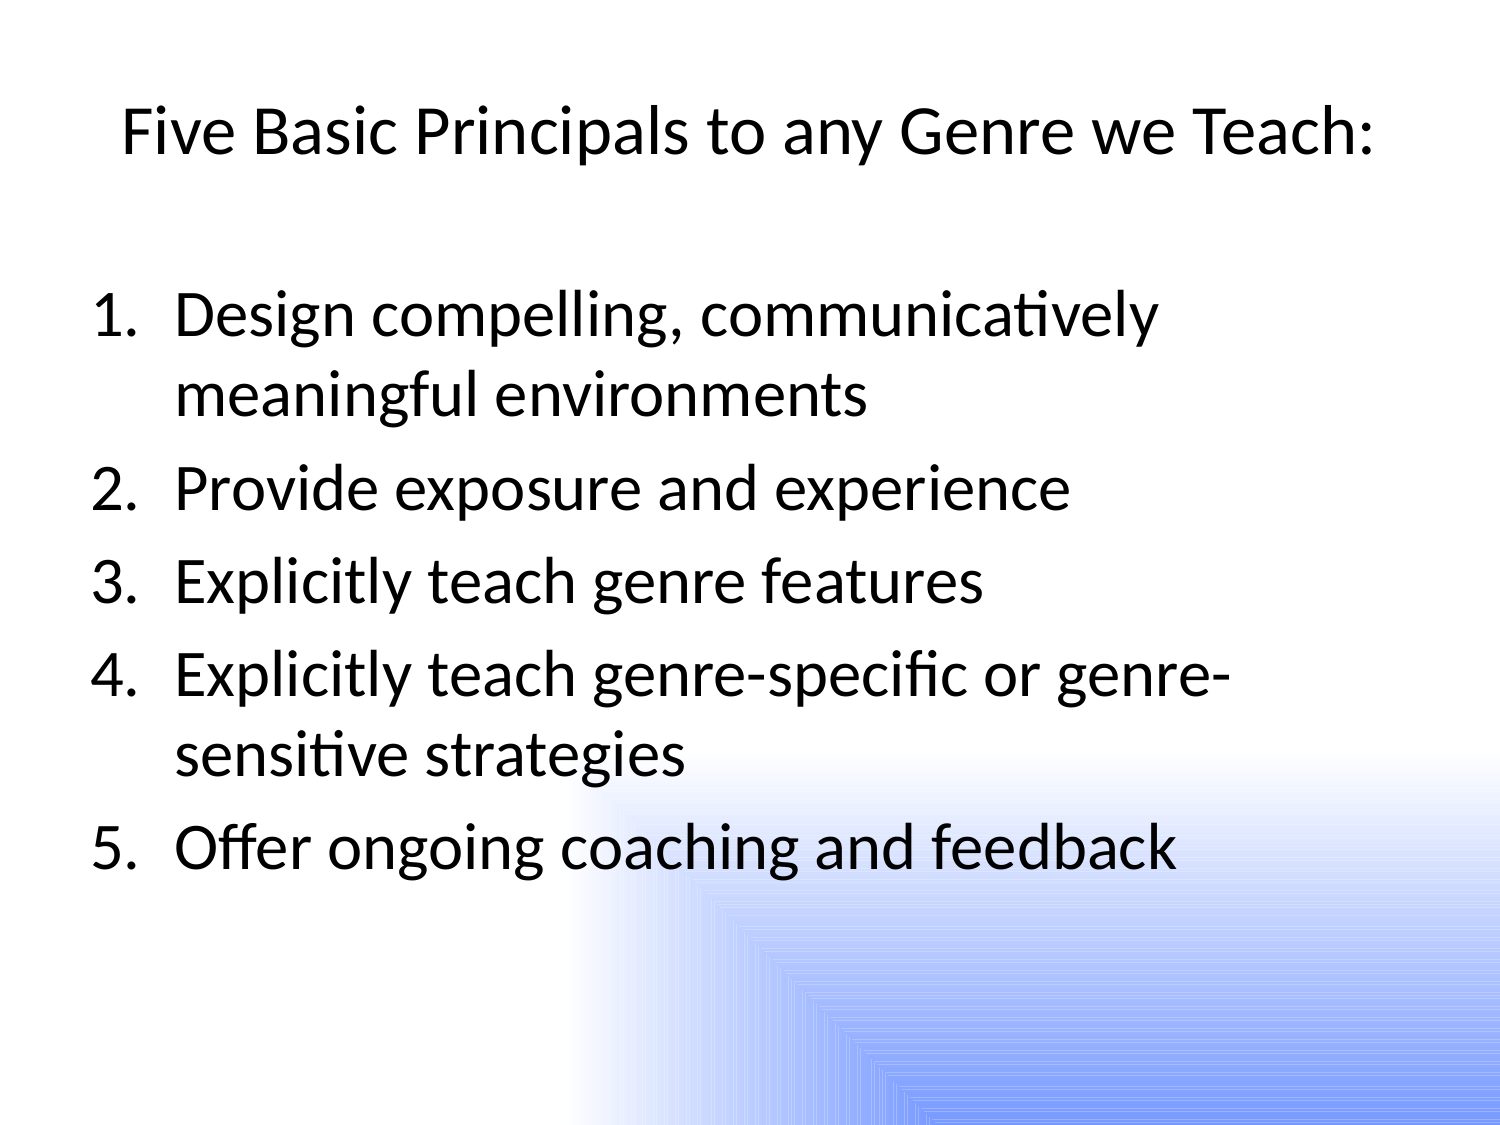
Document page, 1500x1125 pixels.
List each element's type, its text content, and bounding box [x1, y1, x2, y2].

title Five Basic Principals to any Genre we Teach: [75, 75, 1425, 262]
list Design compelling, communicatively meaningful environments Provide exposure and experience Explicitly teach genre features Explicitly teach genre-specific or genre-sensitive strategies Offer ongoing coaching and feedback [75, 262, 1425, 1005]
